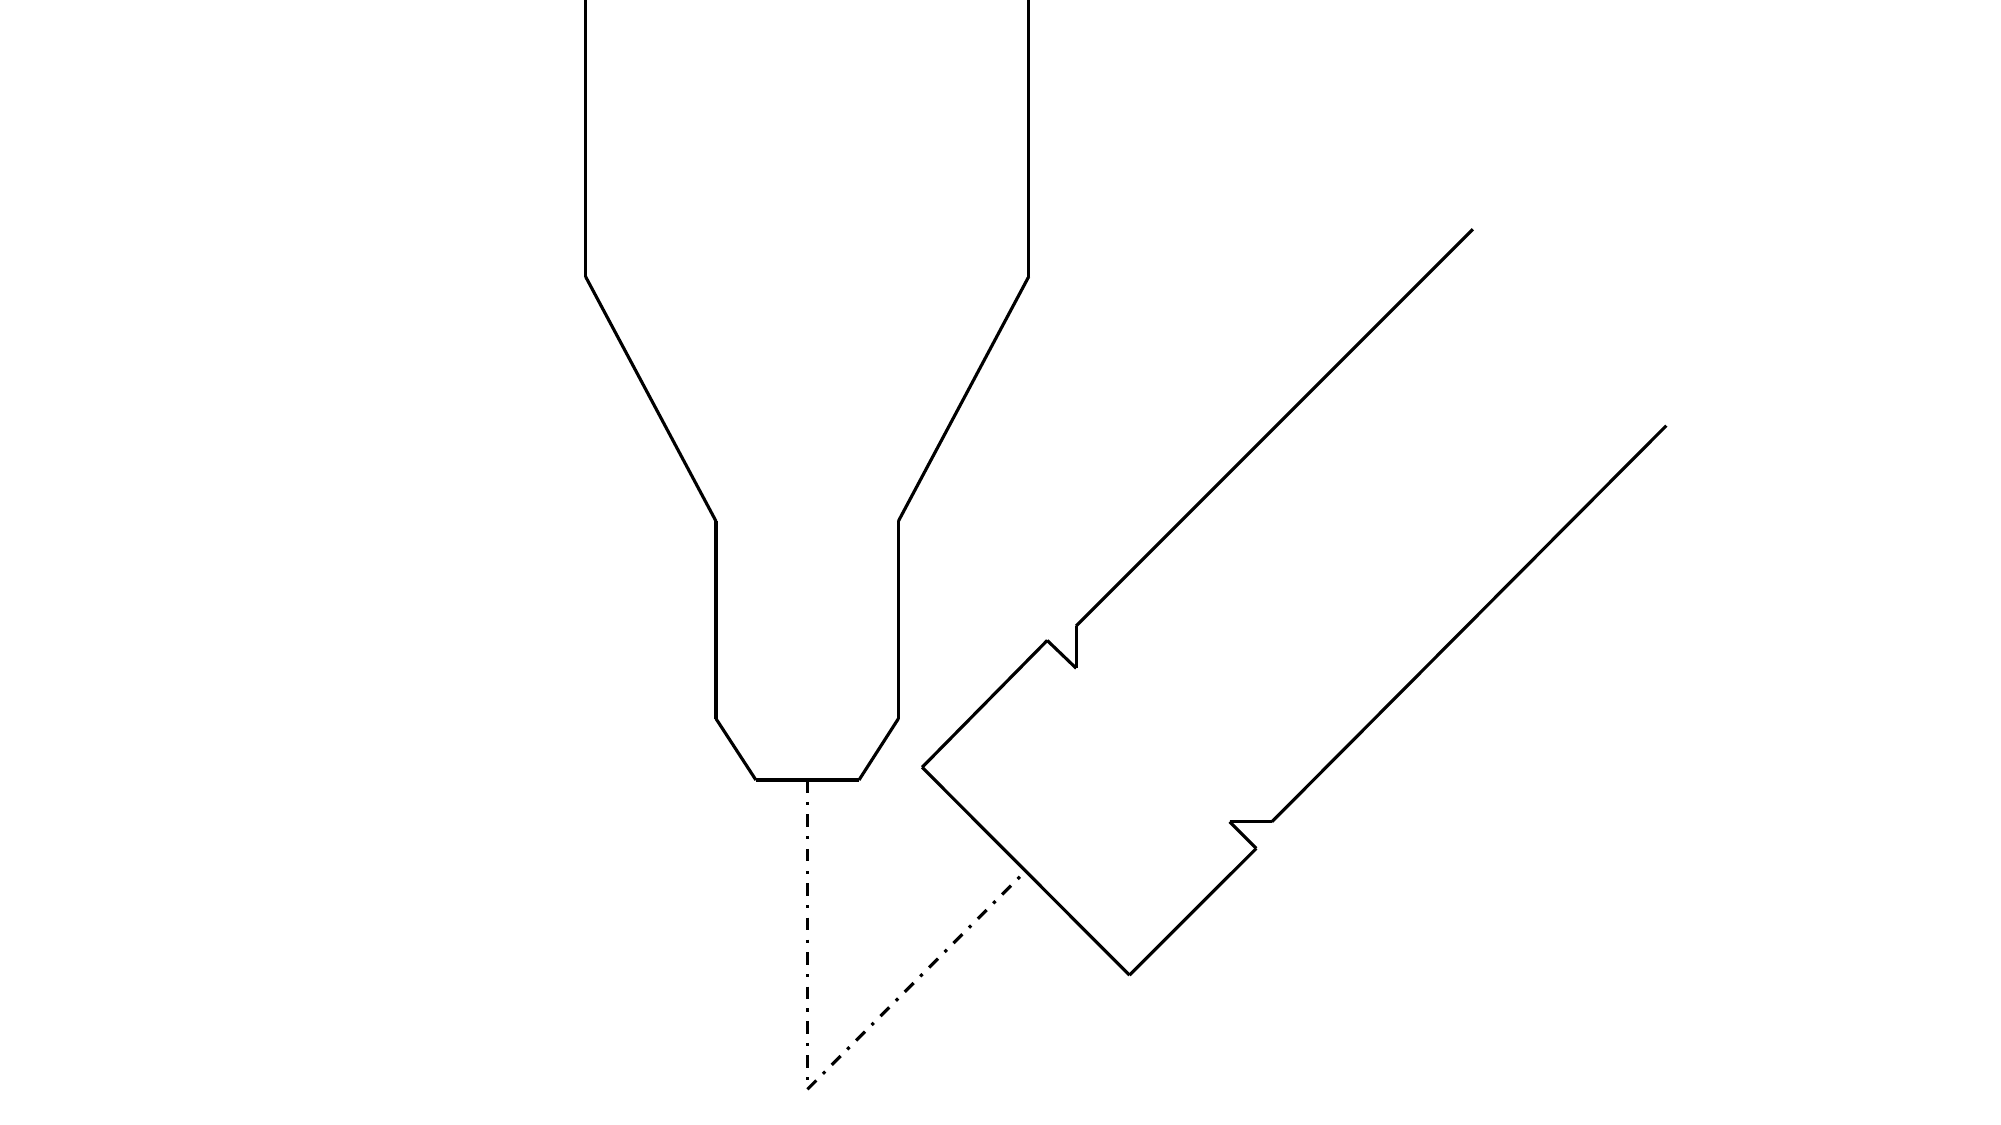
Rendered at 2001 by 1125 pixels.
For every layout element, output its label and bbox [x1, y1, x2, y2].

text_box [1128, 847, 1257, 976]
text_box [921, 639, 1048, 768]
text_box [806, 871, 1025, 1090]
text_box [715, 718, 757, 781]
text_box [585, 276, 717, 522]
text_box [1046, 639, 1075, 669]
text_box [921, 766, 1130, 976]
text_box [1229, 823, 1257, 849]
text_box [858, 718, 899, 781]
text_box [1075, 228, 1474, 627]
text_box [1271, 425, 1667, 823]
text_box [897, 276, 1030, 522]
